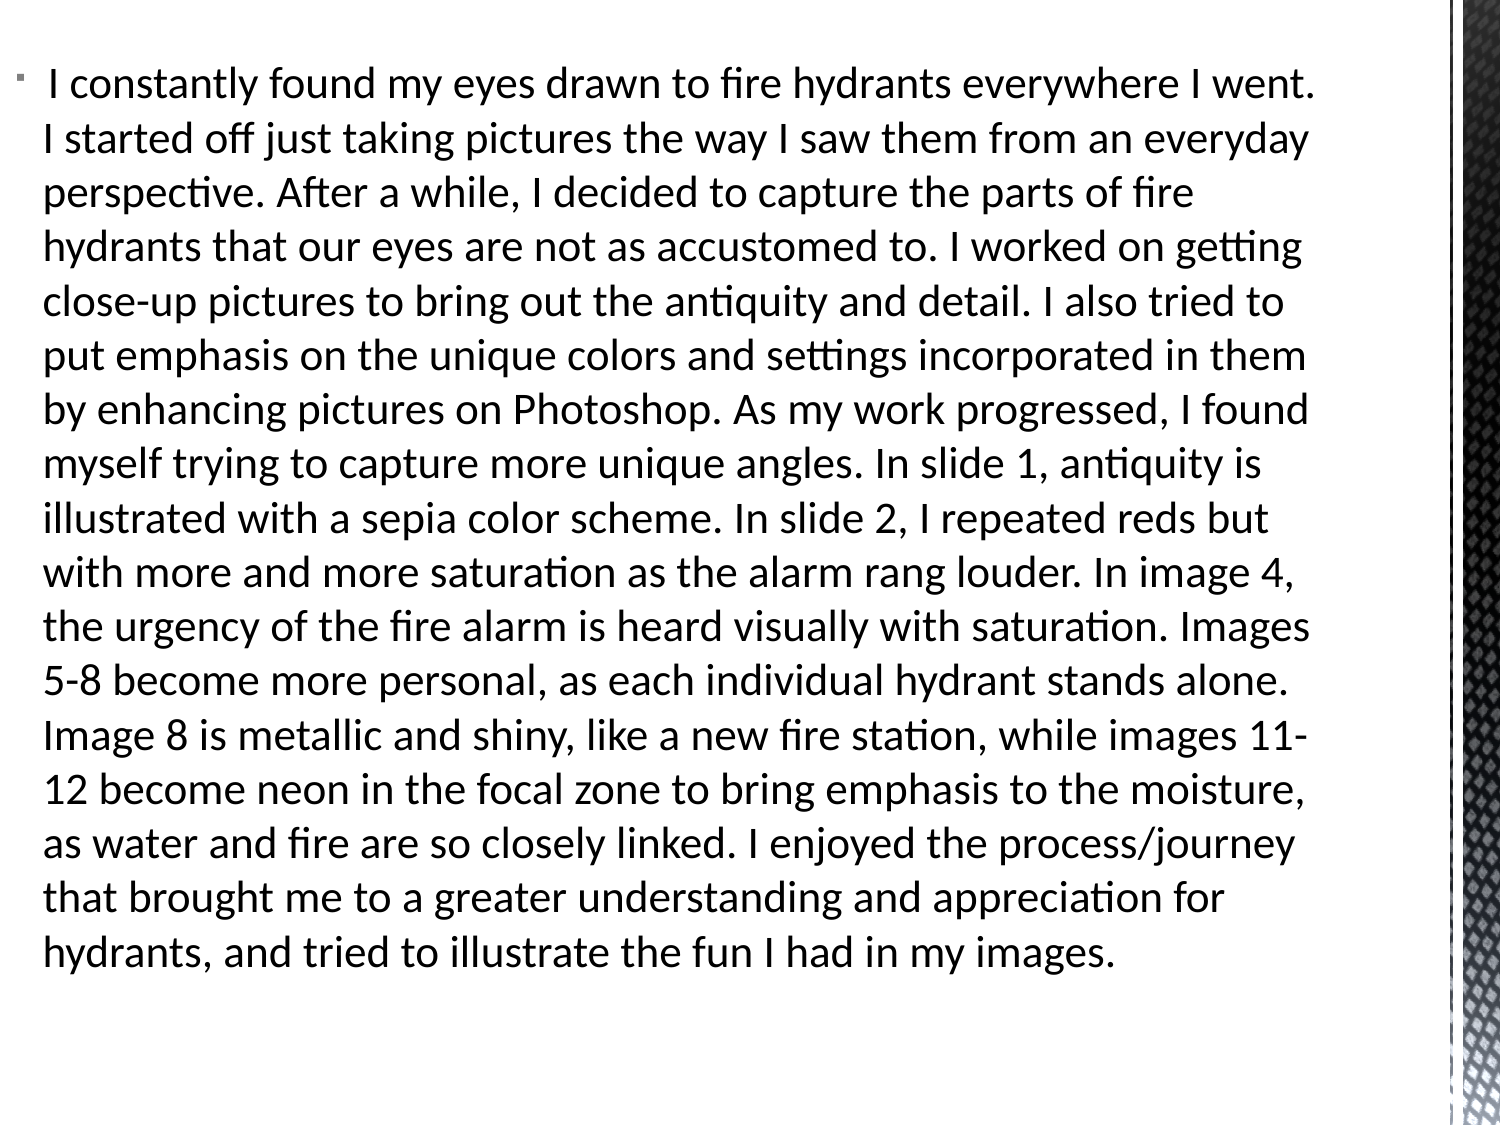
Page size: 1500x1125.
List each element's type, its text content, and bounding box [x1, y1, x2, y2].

picture [1447, 0, 1500, 1125]
list I constantly found my eyes drawn to fire hydrants everywhere I went. I started off just taking pictures the way I saw them from an everyday perspective. After a while, I decided to capture the parts of fire hydrants that our eyes are not as accustomed to. I worked on getting close-up pictures to bring out the antiquity and detail. I also tried to put emphasis on the unique colors and settings incorporated in them by enhancing pictures on Photoshop. As my work progressed, I found myself trying to capture more unique angles. In slide 1, antiquity is illustrated with a sepia color scheme. In slide 2, I repeated reds but with more and more saturation as the alarm rang louder. In image 4, the urgency of the fire alarm is heard visually with saturation. Images 5-8 become more personal, as each individual hydrant stands alone. Image 8 is metallic and shiny, like a new fire station, while images 11-12 become neon in the focal zone to bring emphasis to the moisture, as water and fire are so closely linked. I enjoyed the process/journey that brought me to a greater understanding and appreciation for hydrants, and tried to illustrate the fun I had in my images. [0, 24, 1350, 1005]
